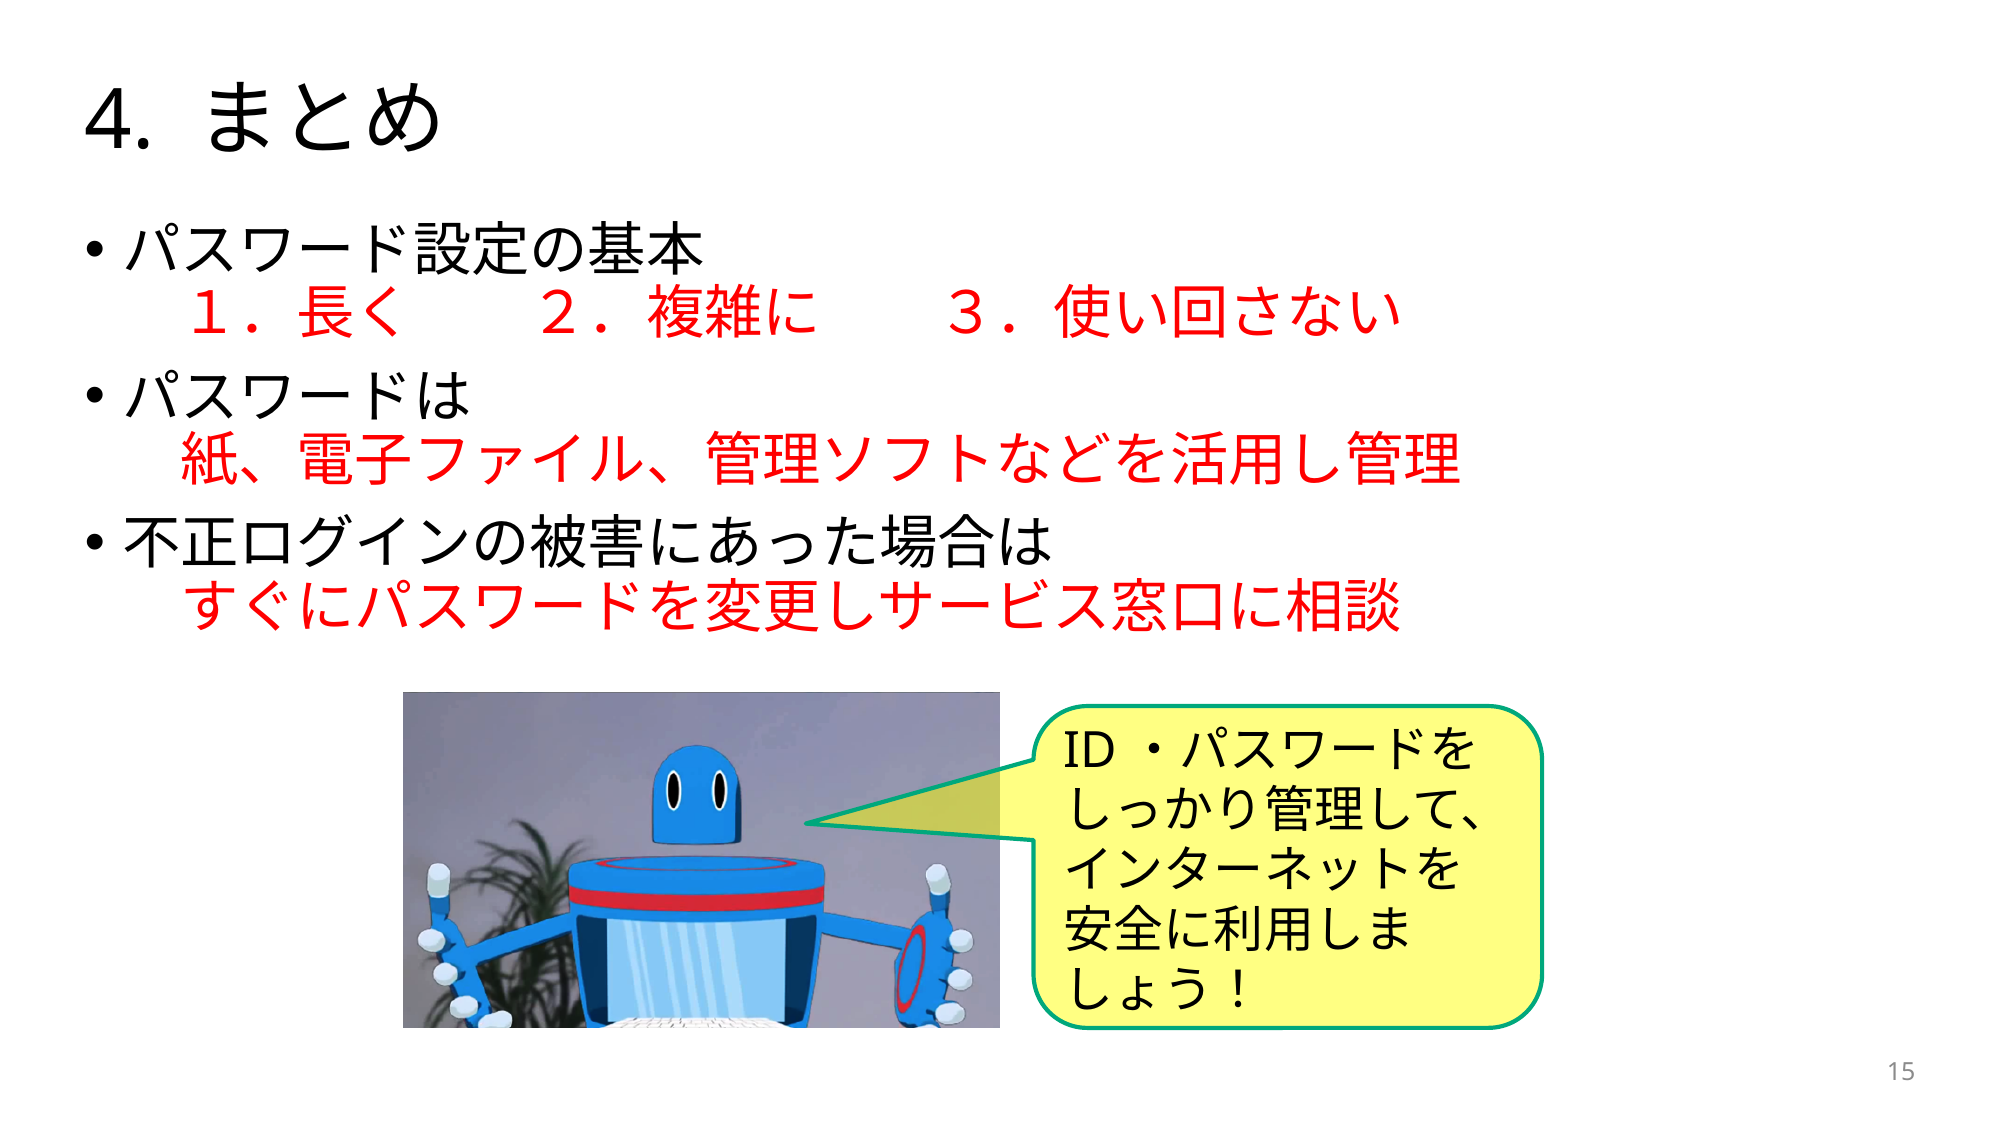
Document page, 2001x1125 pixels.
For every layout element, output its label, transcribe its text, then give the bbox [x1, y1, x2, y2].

title 4. まとめ [69, 59, 1931, 183]
list パスワード設定の基本 １．長く ２．複雑に ３．使い回さない パスワードは 紙、電子ファイル、管理ソフトなどを活用し管理 不正ログインの被害にあった場合は すぐにパスワードを変更しサービス窓口に相談 [69, 212, 1931, 1014]
slide_number 15 [1480, 1042, 1931, 1103]
picture [403, 692, 1000, 1028]
text_box ID・パスワードを しっかり管理して、 インターネットを安全に利用しましょう！ [1000, 706, 1543, 1028]
